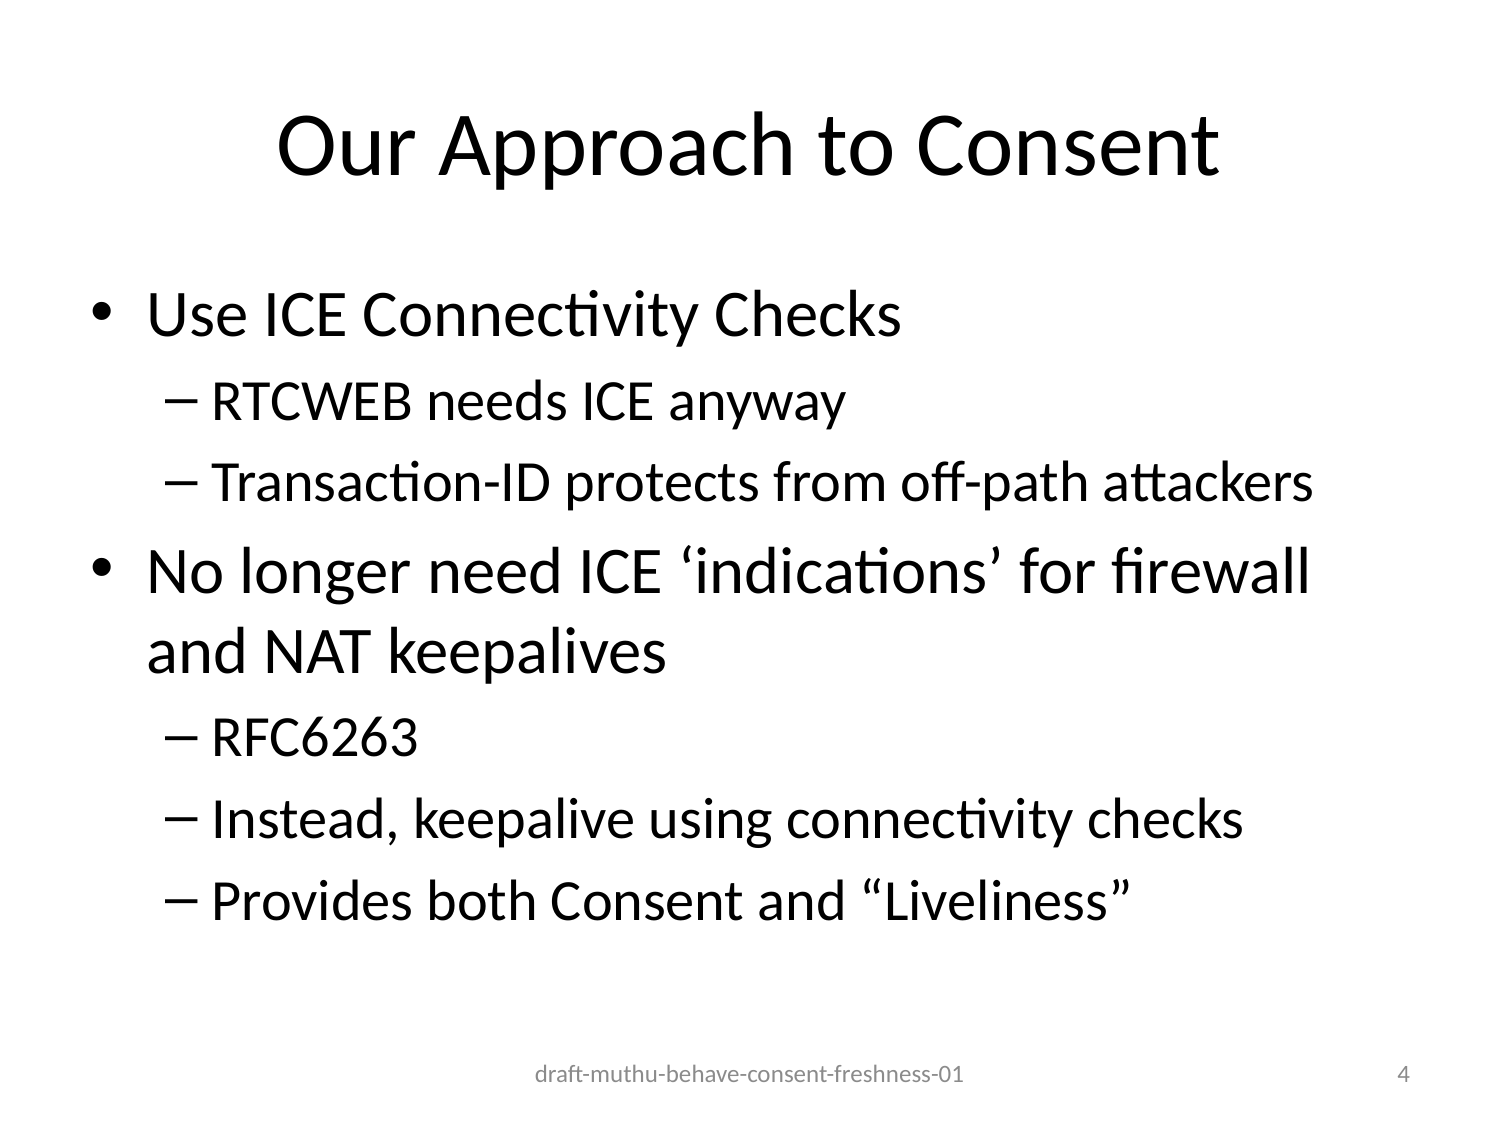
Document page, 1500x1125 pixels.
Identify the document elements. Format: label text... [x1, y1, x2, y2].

title Our Approach to Consent [74, 44, 1426, 233]
list Use ICE Connectivity Checks RTCWEB needs ICE anyway Transaction-ID protects from off-path attackers No longer need ICE ‘indications’ for firewall and NAT keepalives RFC6263 Instead, keepalive using connectivity checks Provides both Consent and “Liveliness” [74, 262, 1426, 1006]
footer draft-muthu-behave-consent-freshness-01 [512, 1042, 988, 1103]
slide_number 4 [1074, 1042, 1425, 1103]
